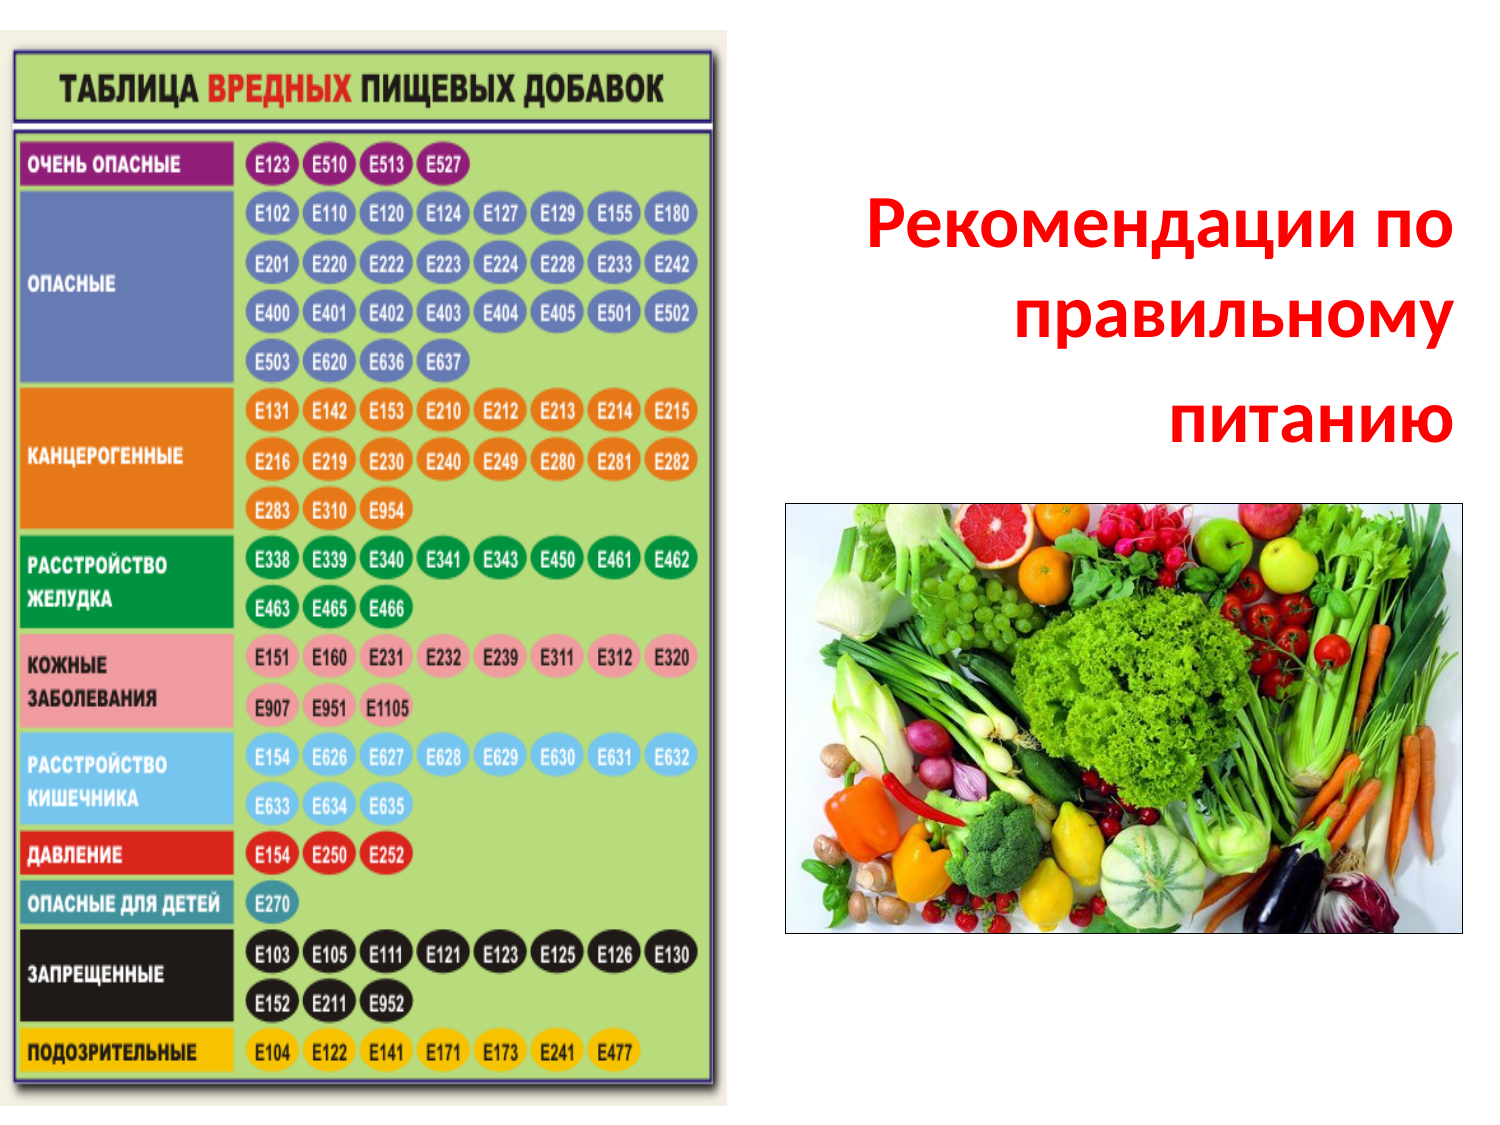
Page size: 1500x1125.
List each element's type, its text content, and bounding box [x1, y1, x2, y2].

picture [785, 503, 1463, 934]
picture [0, 30, 727, 1107]
list Рекомендации по правильному питанию [761, 0, 1471, 1125]
